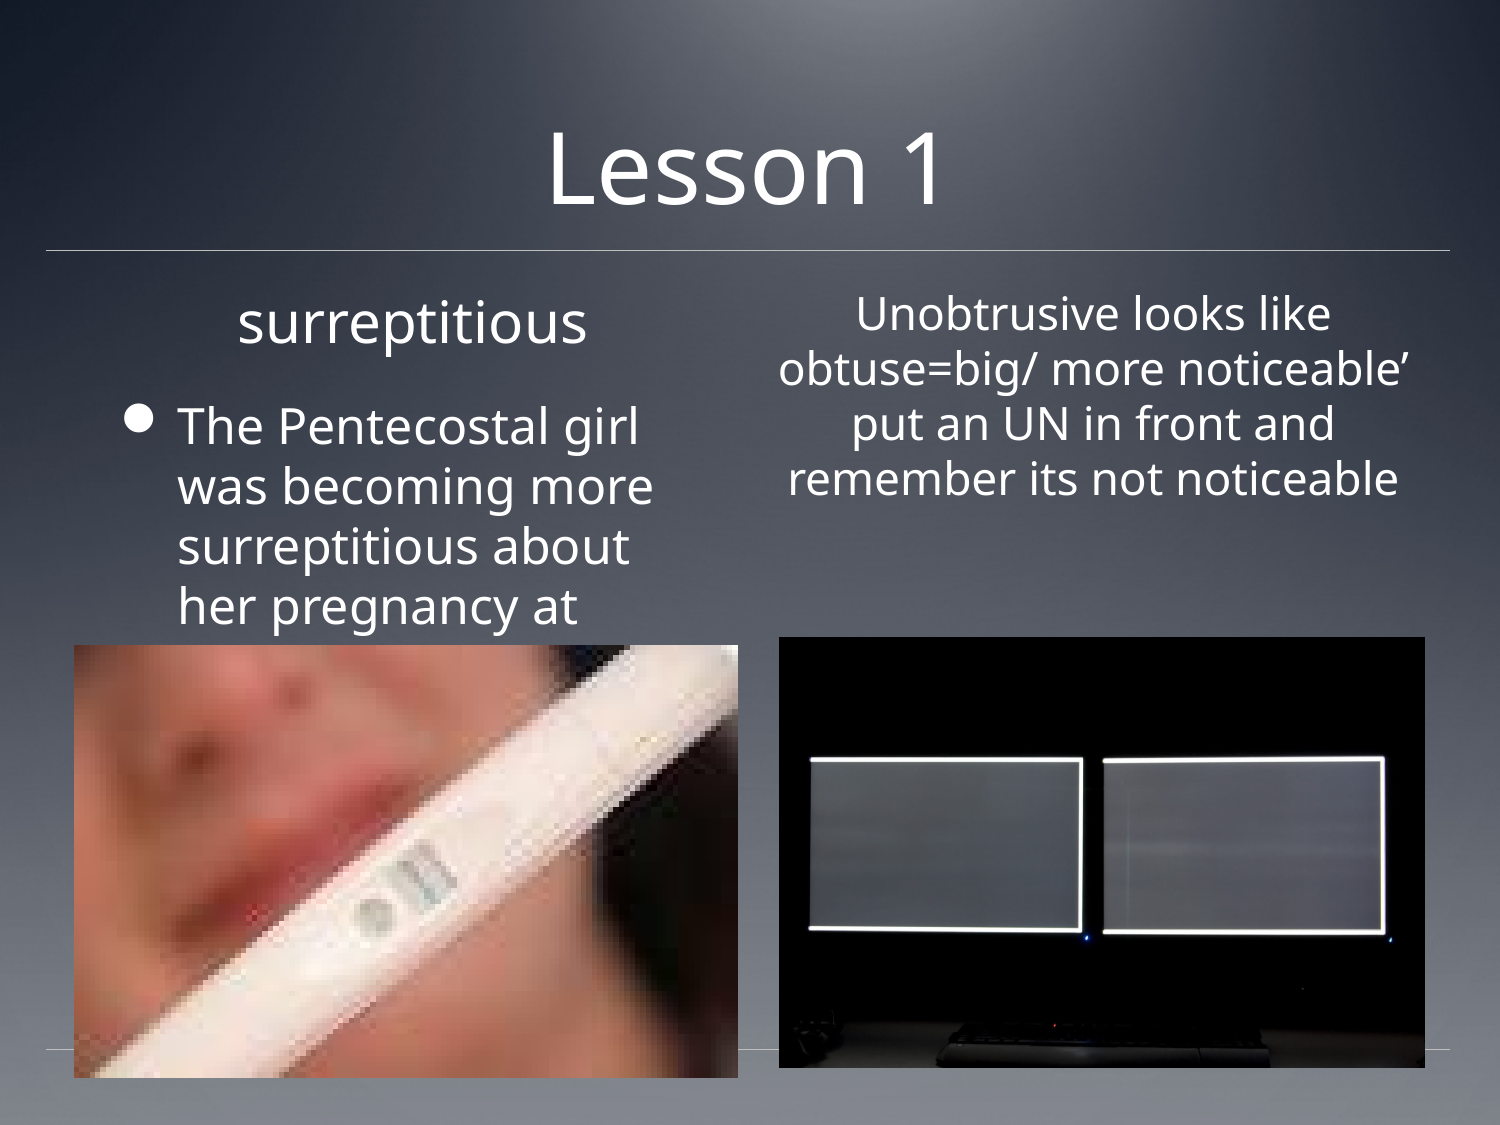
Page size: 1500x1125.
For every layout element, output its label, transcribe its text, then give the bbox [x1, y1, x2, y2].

picture [777, 635, 1427, 1070]
list The Pentecostal girl was becoming more surreptitious about her pregnancy at 16years old. [105, 387, 721, 535]
list surreptitious [105, 251, 721, 387]
title Lesson 1 [105, 17, 1394, 233]
list Unobtrusive looks like obtuse=big/ more noticeable’ put an UN in front and remember its not noticeable [761, 251, 1425, 538]
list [72, 535, 740, 1125]
